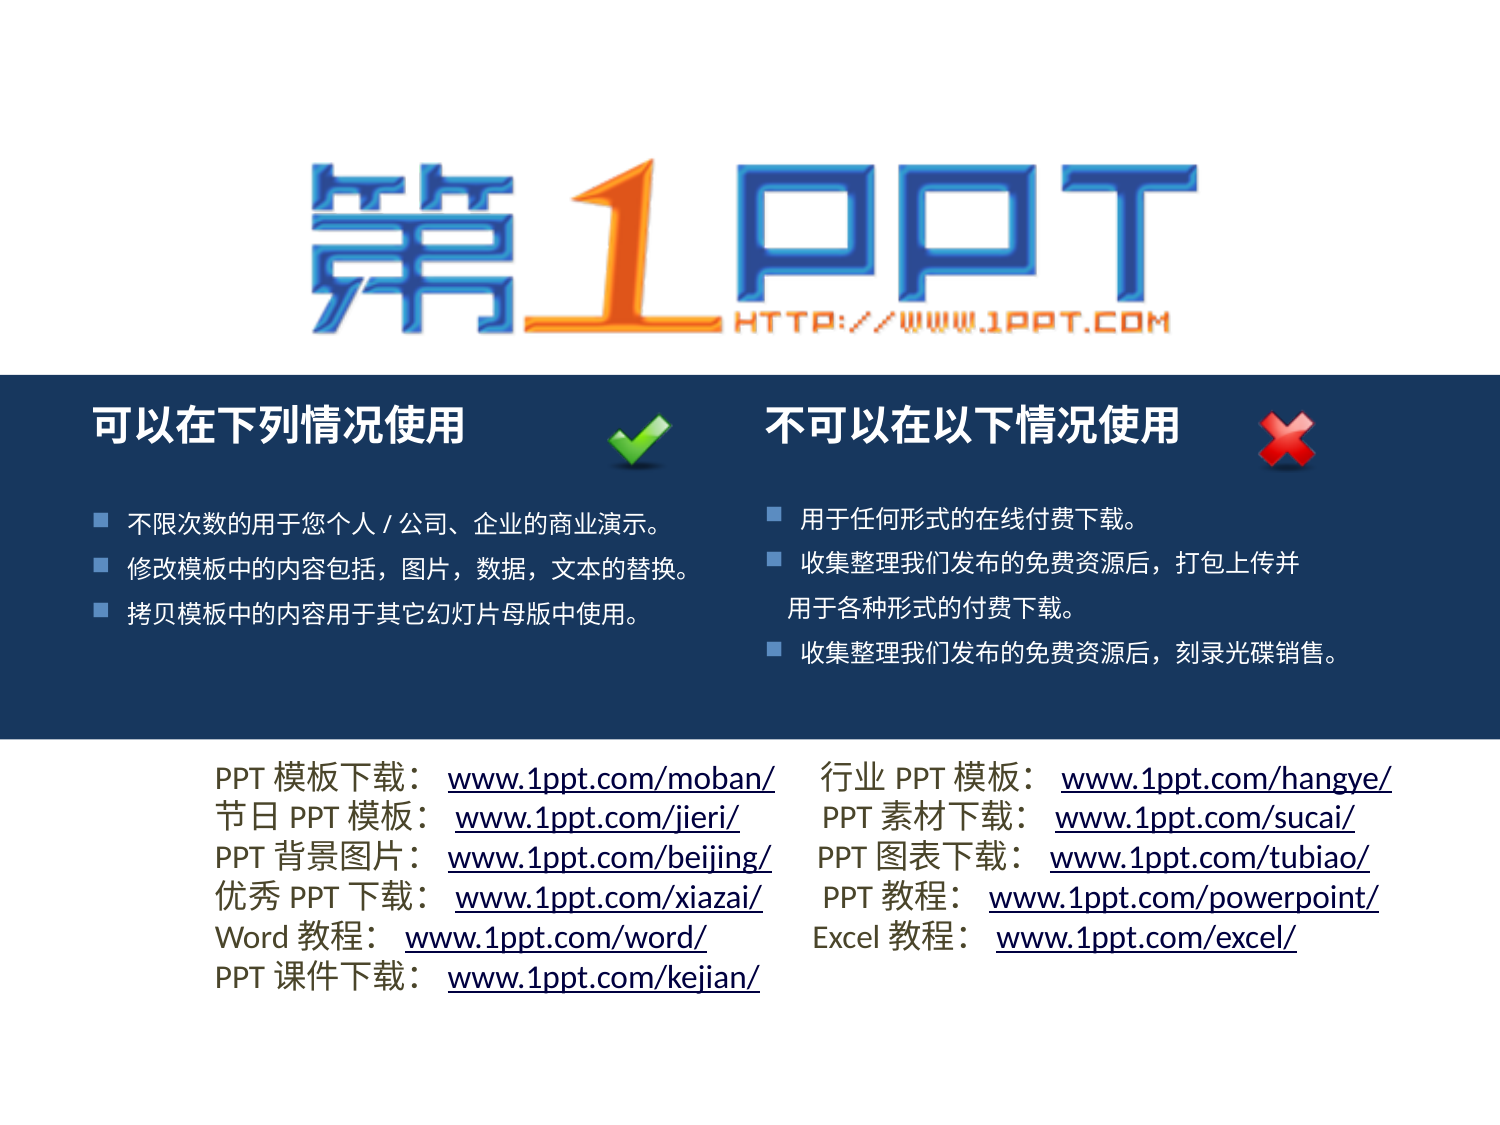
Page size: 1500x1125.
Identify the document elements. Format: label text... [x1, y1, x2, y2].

picture [134, 27, 1400, 473]
text_box PPT模板下载：www.1ppt.com/moban/ 行业PPT模板：www.1ppt.com/hangye/ 节日PPT模板：www.1ppt.com/jieri/ PPT素材下载：www.1ppt.com/sucai/ PPT背景图片：www.1ppt.com/beijing/ PPT图表下载：www.1ppt.com/tubiao/ 优秀PPT下载：www.1ppt.com/xiazai/ PPT教程：www.1ppt.com/powerpoint/ Word教程：www.1ppt.com/word/ Excel教程：www.1ppt.com/excel/ PPT课件下载：www.1ppt.com/kejian/ [198, 740, 1500, 1096]
text_box 可以在下列情况使用 不限次数的用于您个人/公司、企业的商业演示。 修改模板中的内容包括，图片，数据，文本的替换。 拷贝模板中的内容用于其它幻灯片母版中使用。 [76, 391, 750, 716]
text_box 不可以在以下情况使用 用于任何形式的在线付费下载。 收集整理我们发布的免费资源后，打包上传并 用于各种形式的付费下载。 收集整理我们发布的免费资源后，刻录光碟销售。 [750, 391, 1424, 716]
text_box [0, 374, 1500, 740]
